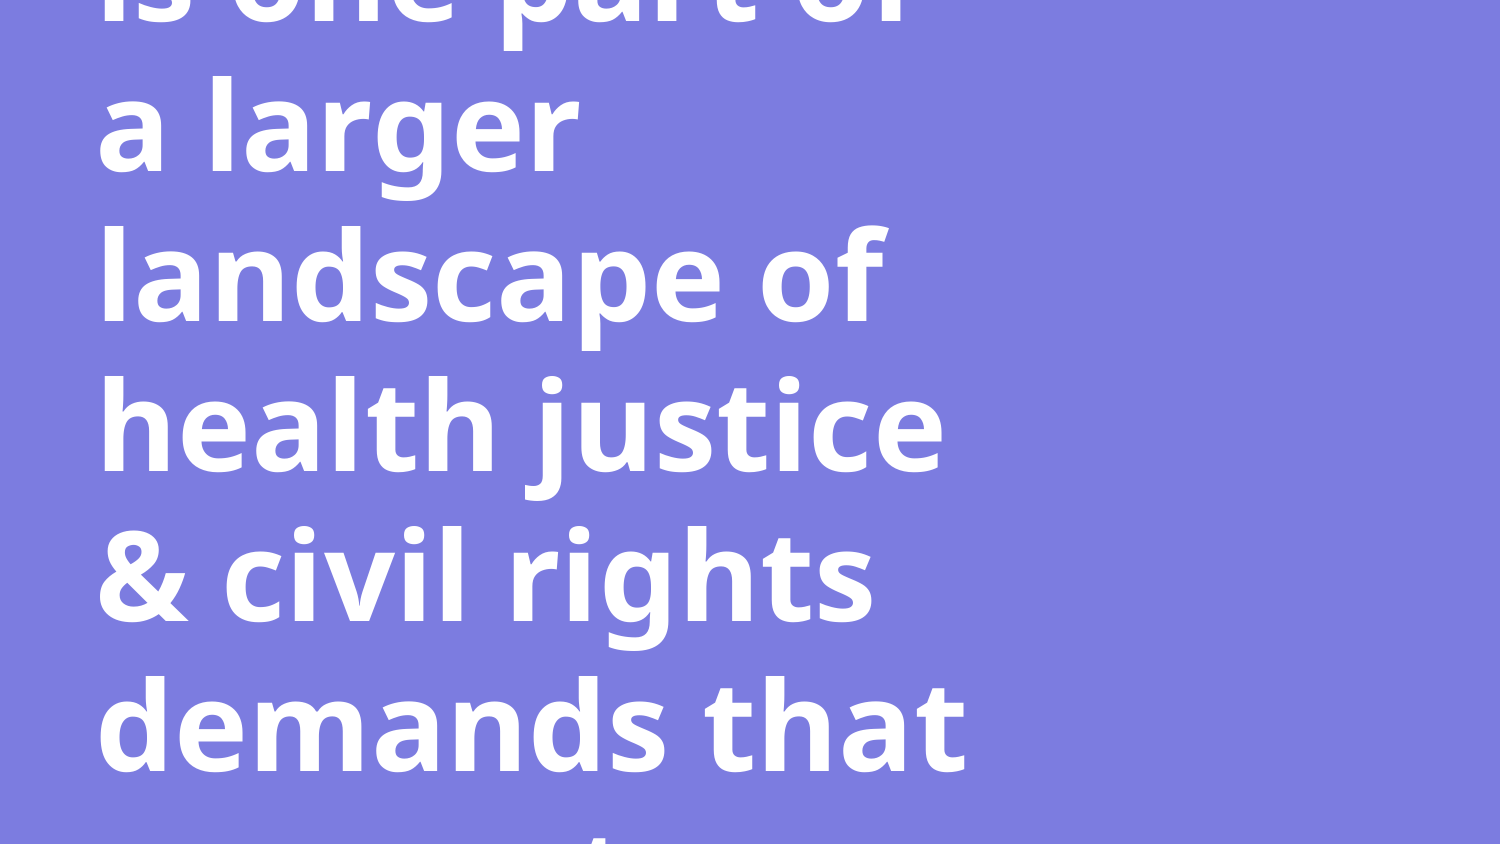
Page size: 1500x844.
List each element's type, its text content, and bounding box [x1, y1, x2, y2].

title Single payer is one part of a larger landscape of health justice & civil rights demands that we must engage with. [80, 86, 1003, 758]
